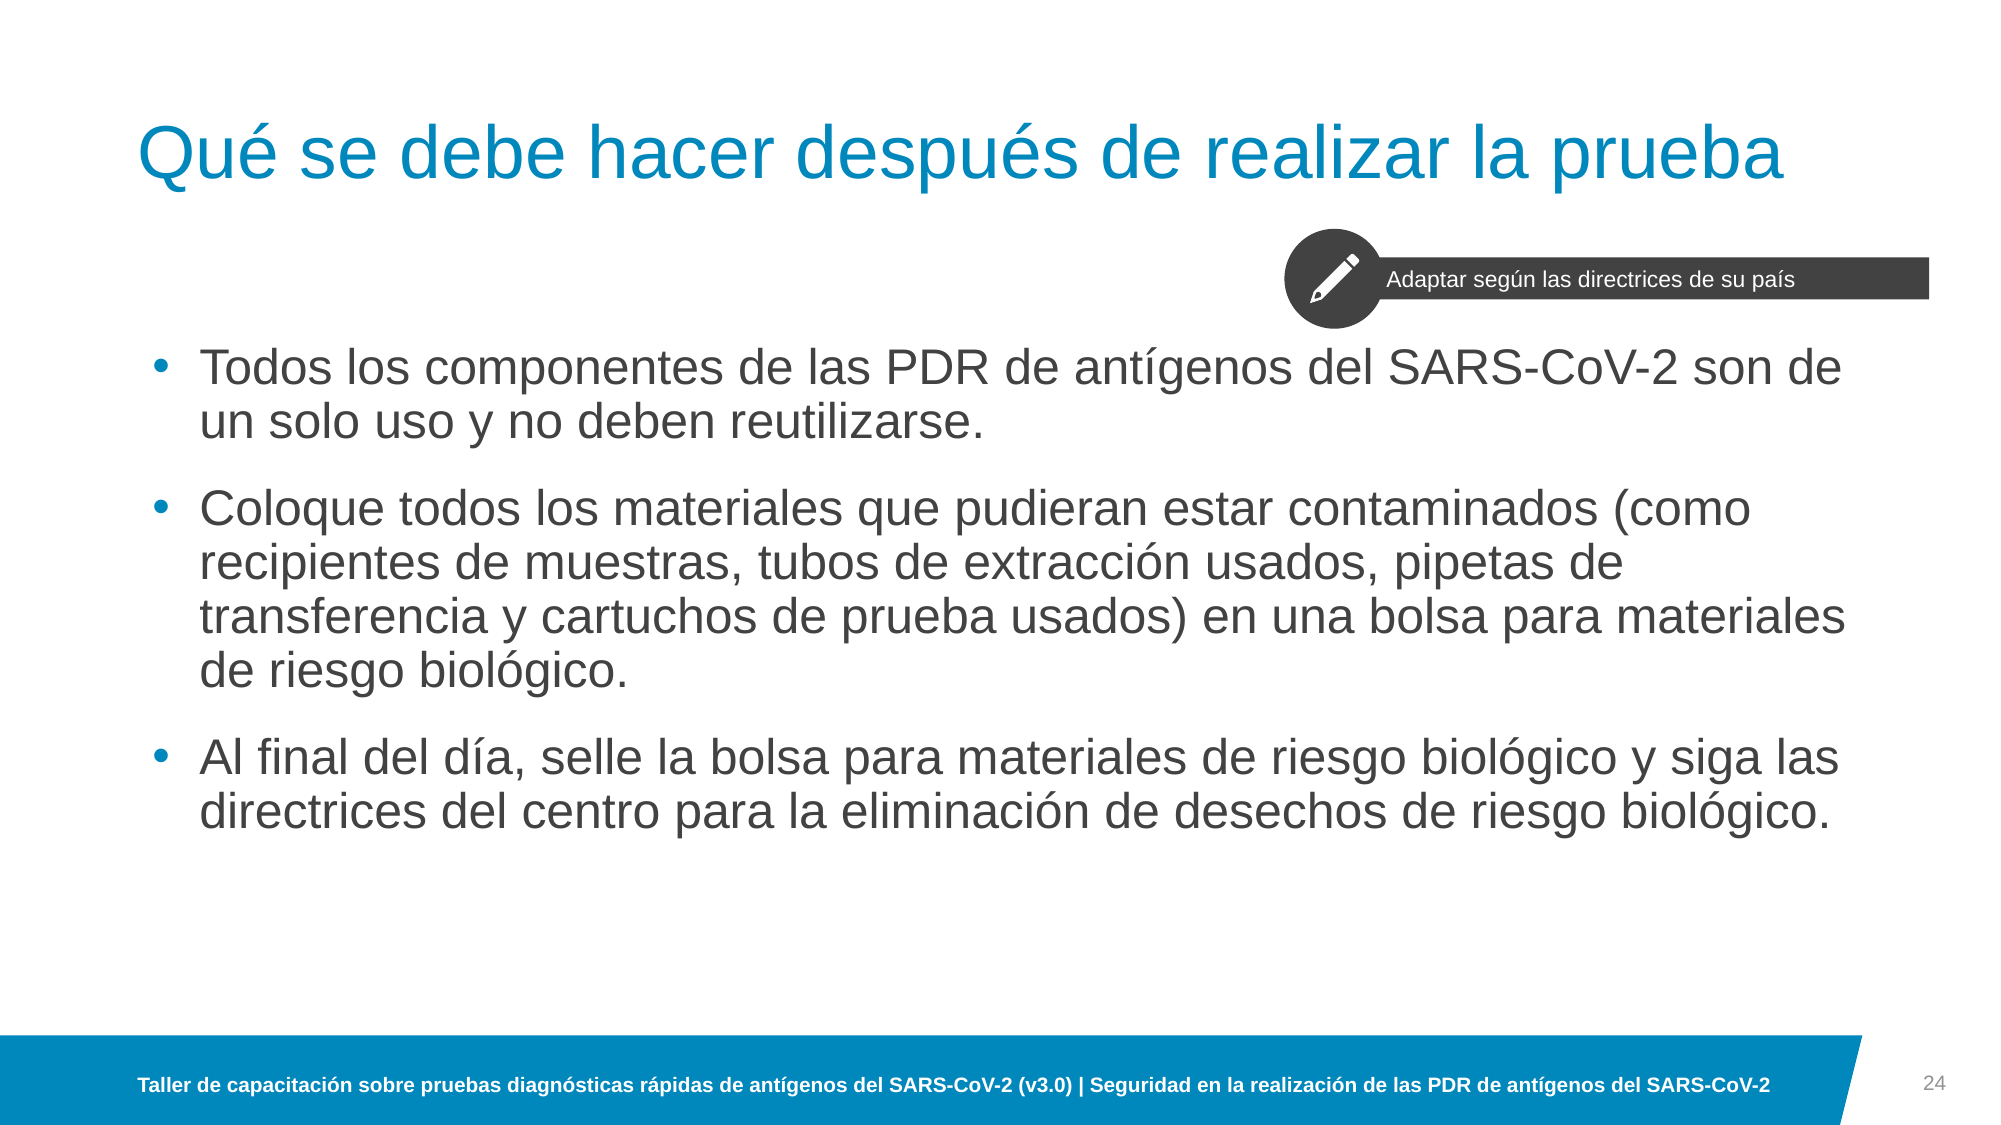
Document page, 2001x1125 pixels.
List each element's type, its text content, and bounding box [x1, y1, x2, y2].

footer Taller de capacitación sobre pruebas diagnósticas rápidas de antígenos del SARS-CoV-2 (v3.0) | Seguridad en la realización de las PDR de antígenos del SARS-CoV-2 [137, 1042, 1797, 1125]
title Qué se debe hacer después de realizar la prueba [137, 39, 1863, 195]
list Todos los componentes de las PDR de antígenos del SARS-CoV-2 son de un solo uso y no deben reutilizarse. Coloque todos los materiales que pudieran estar contaminados (como recipientes de muestras, tubos de extracción usados, pipetas de transferencia y cartuchos de prueba usados) en una bolsa para materiales de riesgo biológico. Al final del día, selle la bolsa para materiales de riesgo biológico y siga las directrices del centro para la eliminación de desechos de riesgo biológico. [137, 241, 1863, 970]
slide_number 24 [1862, 1035, 1947, 1125]
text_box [1285, 229, 1930, 328]
